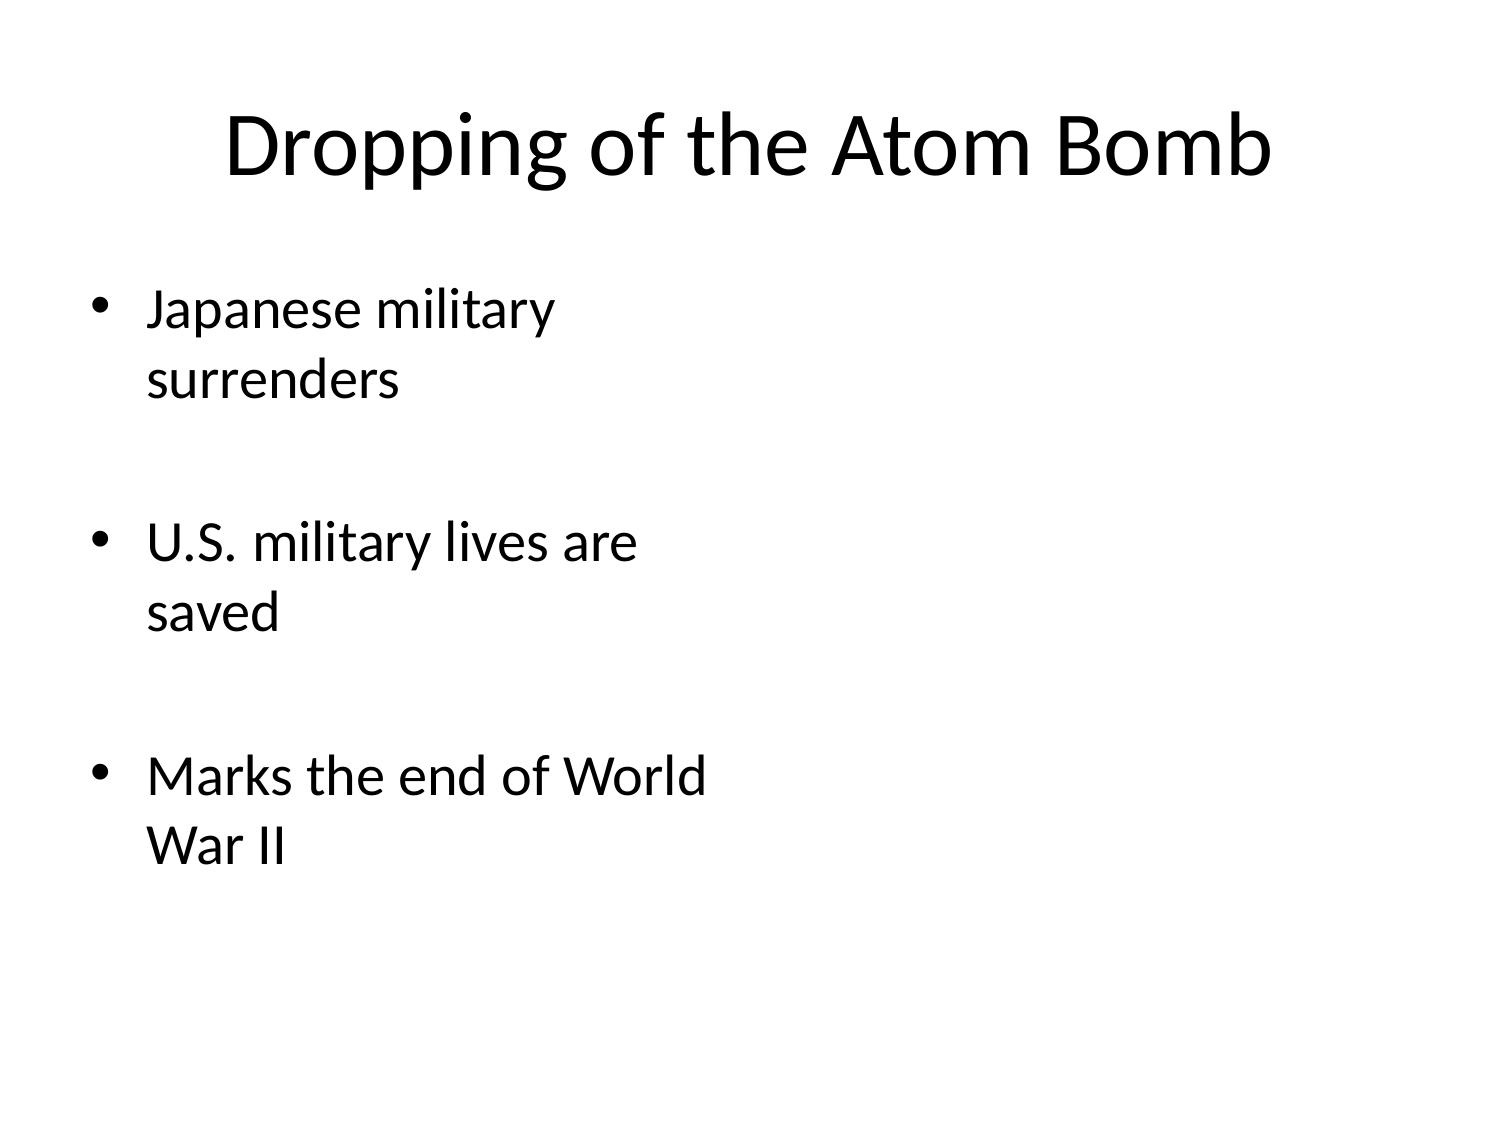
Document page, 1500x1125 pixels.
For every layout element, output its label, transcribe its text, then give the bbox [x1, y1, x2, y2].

title Dropping of the Atom Bomb [75, 45, 1425, 233]
list Japanese military surrenders U.S. military lives are saved Marks the end of World War II [75, 262, 738, 1005]
